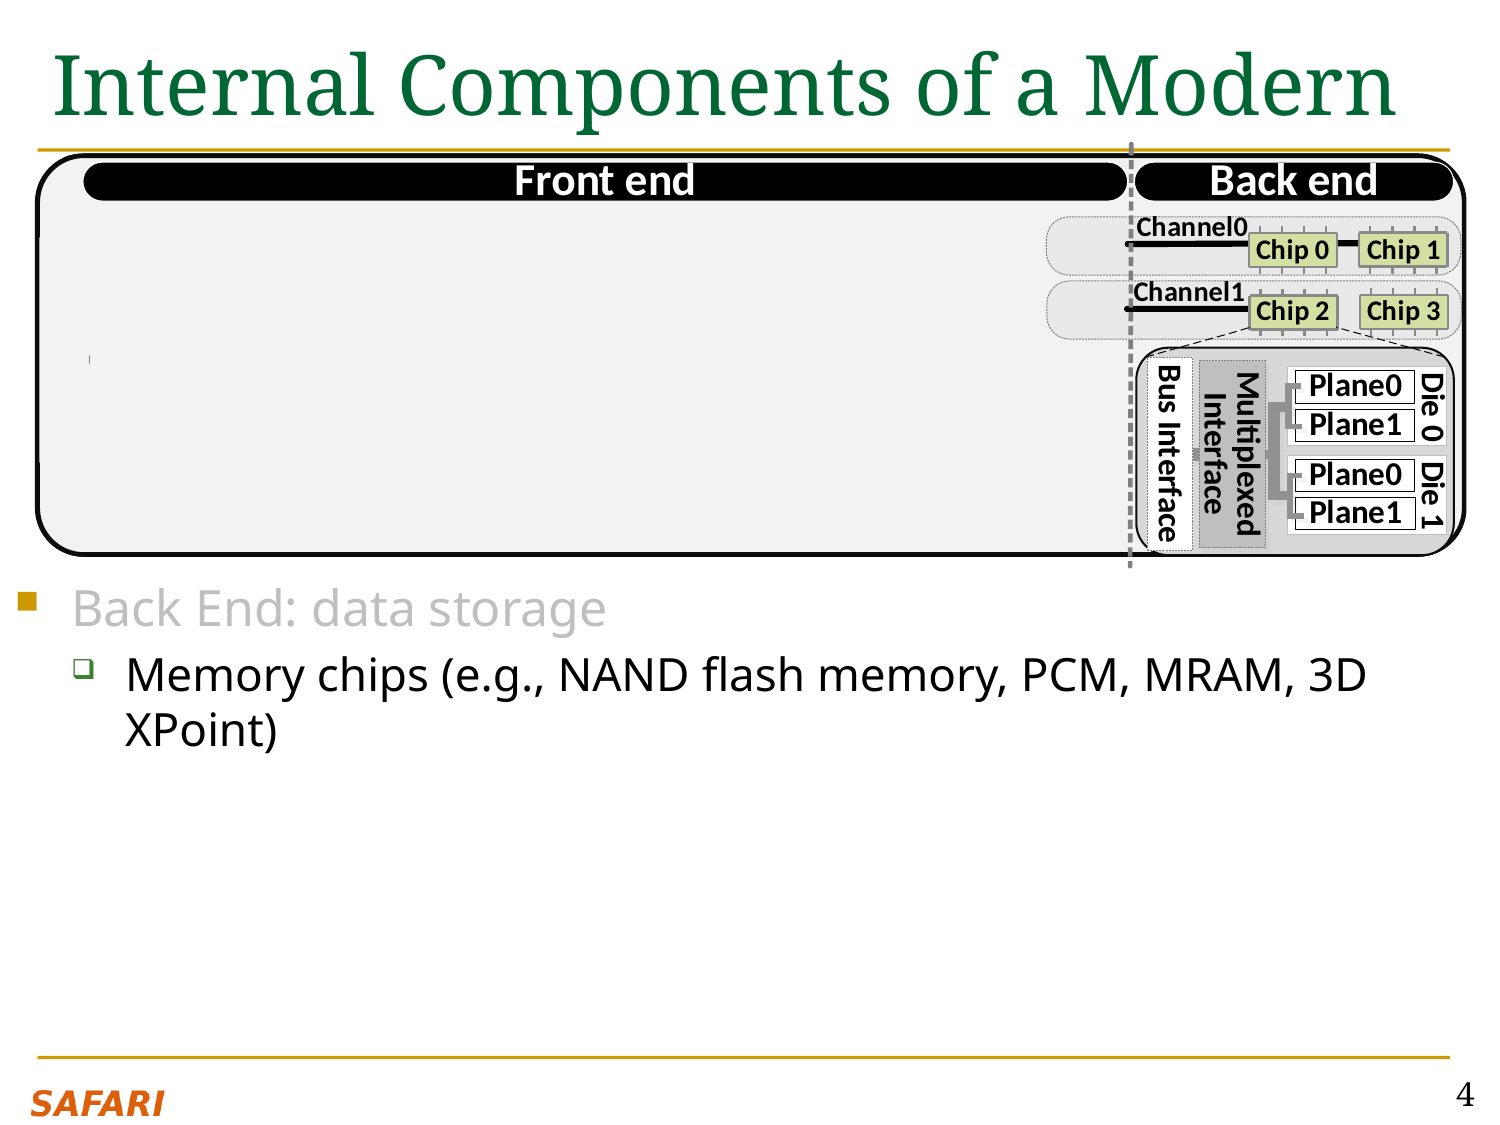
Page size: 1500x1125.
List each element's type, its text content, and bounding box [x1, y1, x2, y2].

title Internal Components of a Modern SSD [37, 24, 1450, 135]
list Back End: data storage Memory chips (e.g., NAND flash memory, PCM, MRAM, 3D XPoint) [0, 568, 1500, 1057]
picture [29, 1083, 169, 1124]
slide_number 4 [1139, 1057, 1490, 1121]
picture [5, 138, 1467, 569]
